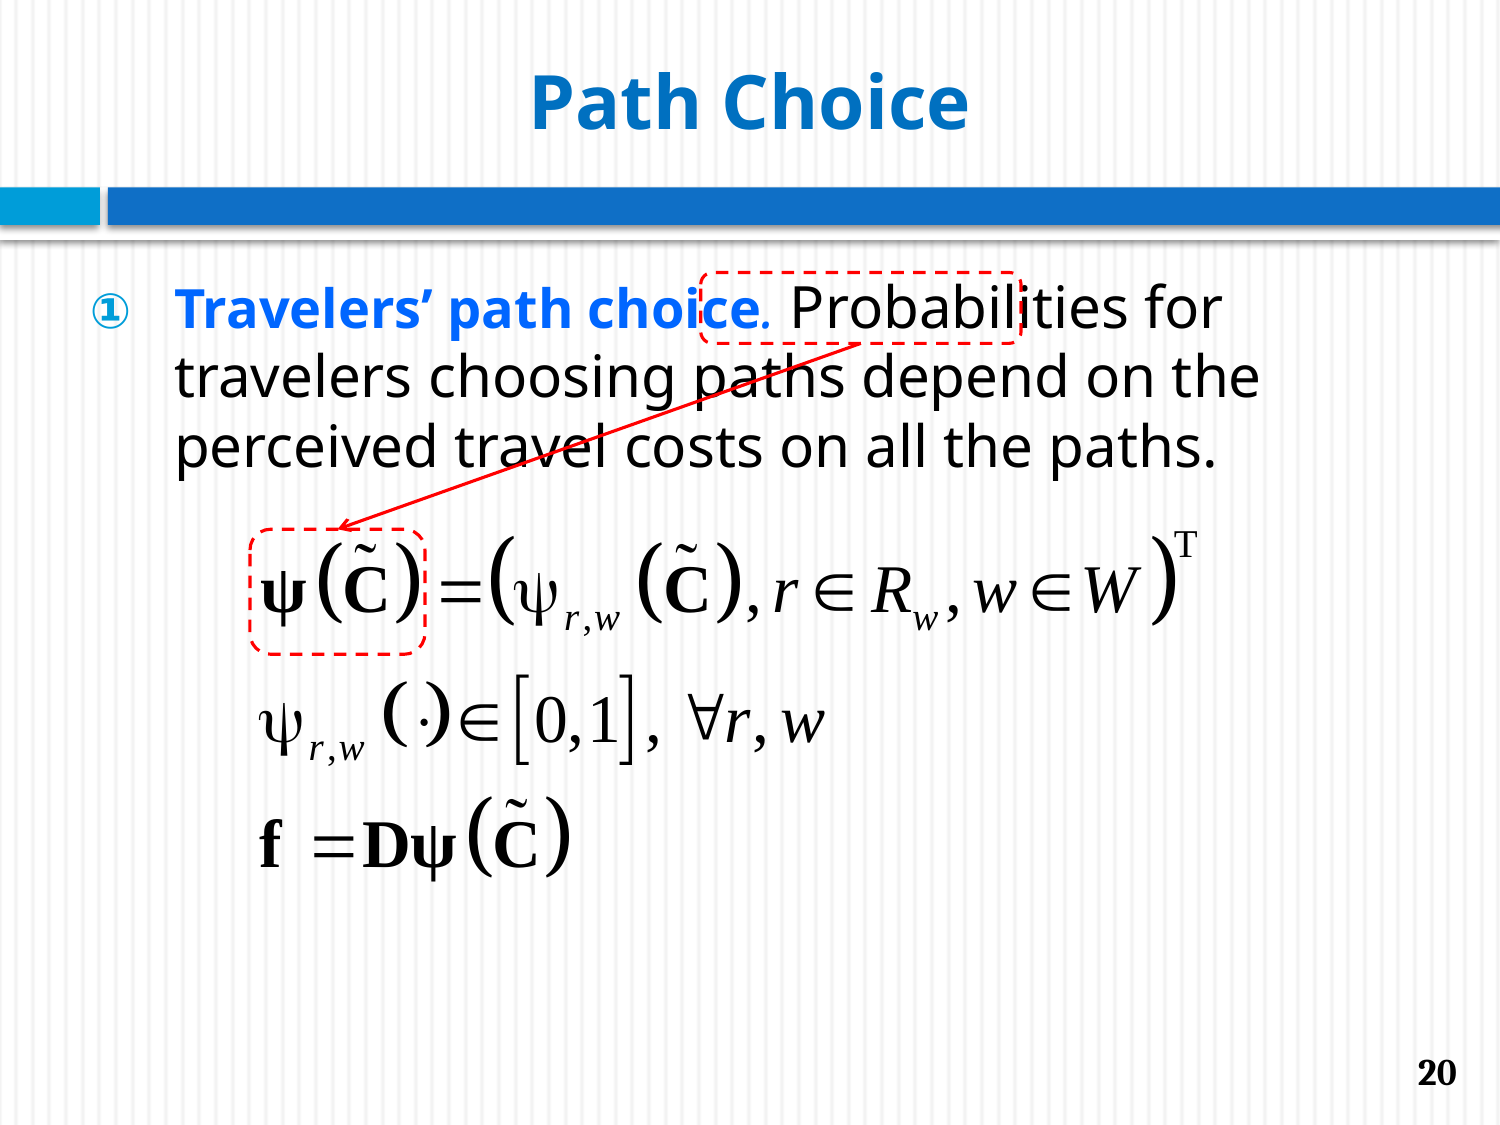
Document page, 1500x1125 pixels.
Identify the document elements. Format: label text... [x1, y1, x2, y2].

slide_number 20 [1387, 1050, 1488, 1091]
list Travelers’ path choice. Probabilities for travelers choosing paths depend on the perceived travel costs on all the paths. [75, 262, 1425, 1005]
title Path Choice [0, 48, 1500, 152]
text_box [249, 272, 1022, 655]
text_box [249, 514, 1214, 914]
